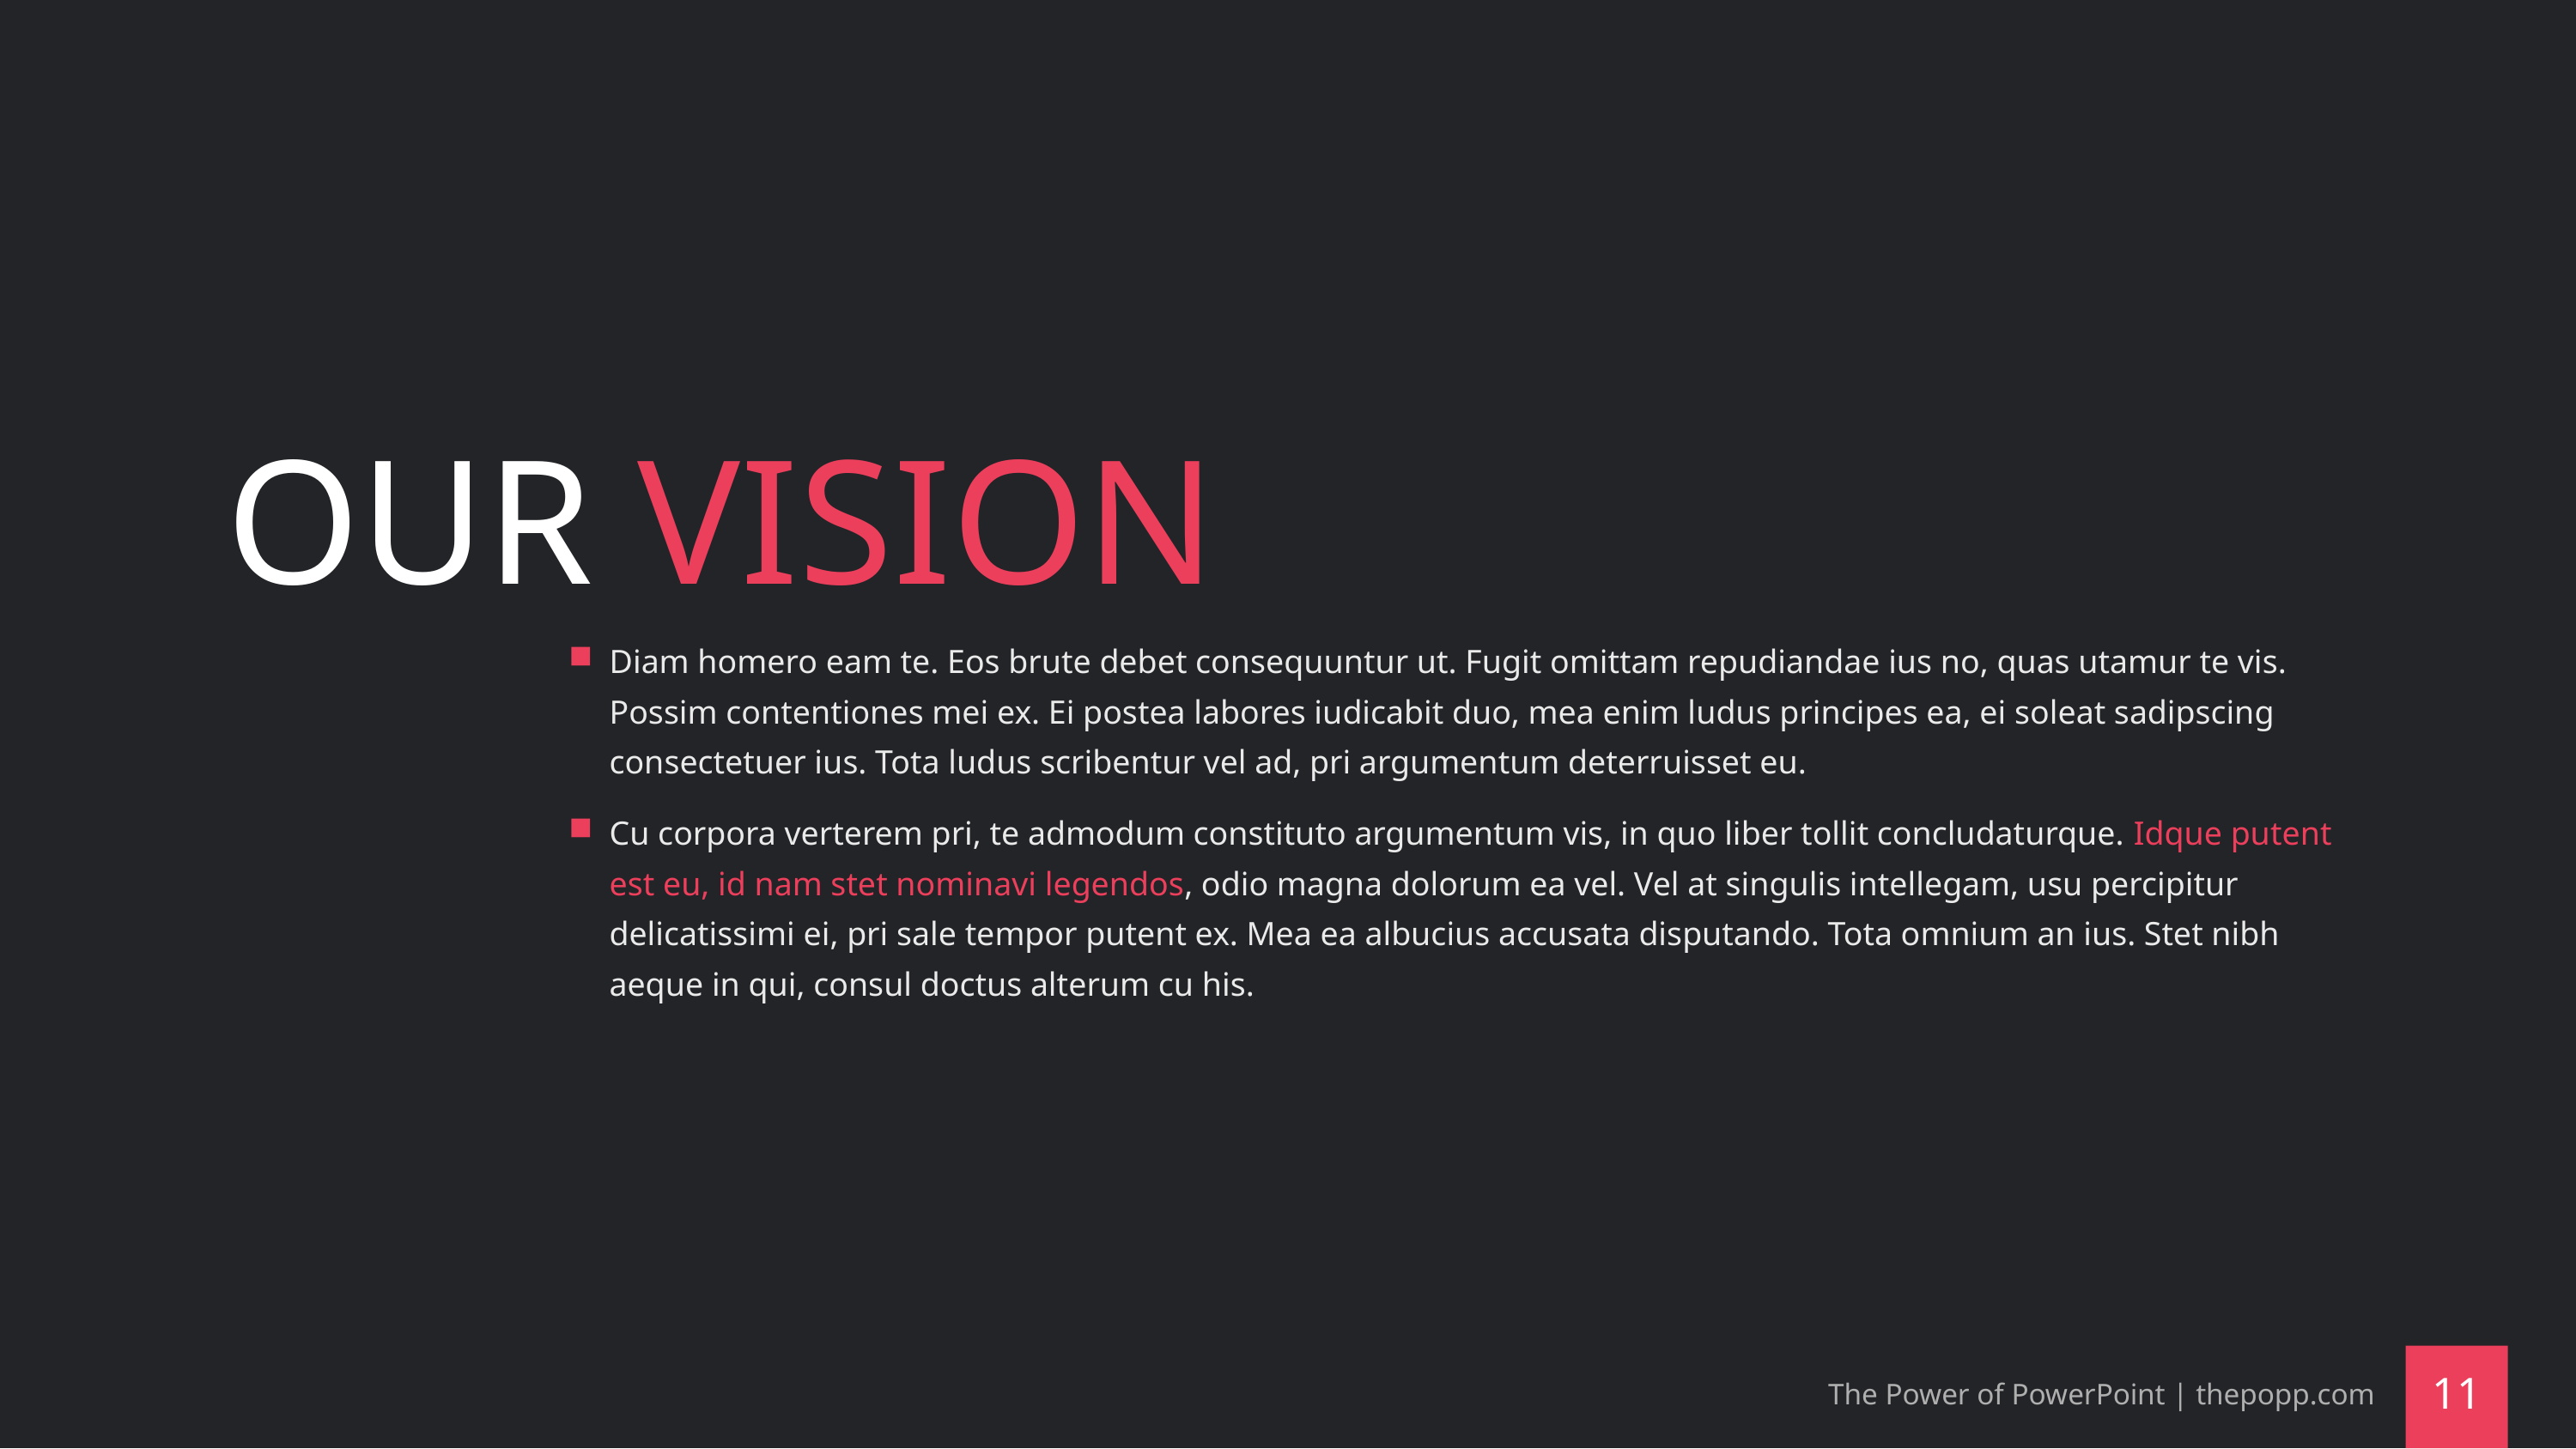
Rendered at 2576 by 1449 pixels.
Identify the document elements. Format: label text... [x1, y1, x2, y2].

title OUR VISION [213, 122, 2363, 624]
footer The Power of PowerPoint | thepopp.com [1519, 1356, 2389, 1434]
list Diam homero eam te. Eos brute debet consequuntur ut. Fugit omittam repudiandae ius no, quas utamur te vis. Possim contentiones mei ex. Ei postea labores iudicabit duo, mea enim ludus principes ea, ei soleat sadipscing consectetuer ius. Tota ludus scribentur vel ad, pri argumentum deterruisset eu. Cu corpora verterem pri, te admodum constituto argumentum vis, in quo liber tollit concludaturque. Idque putent est eu, id nam stet nominavi legendos, odio magna dolorum ea vel. Vel at singulis intellegam, usu percipitur delicatissimi ei, pri sale tempor putent ex. Mea ea albucius accusata disputando. Tota omnium an ius. Stet nibh aeque in qui, consul doctus alterum cu his. [556, 623, 2389, 1226]
slide_number 11 [2404, 1356, 2509, 1434]
